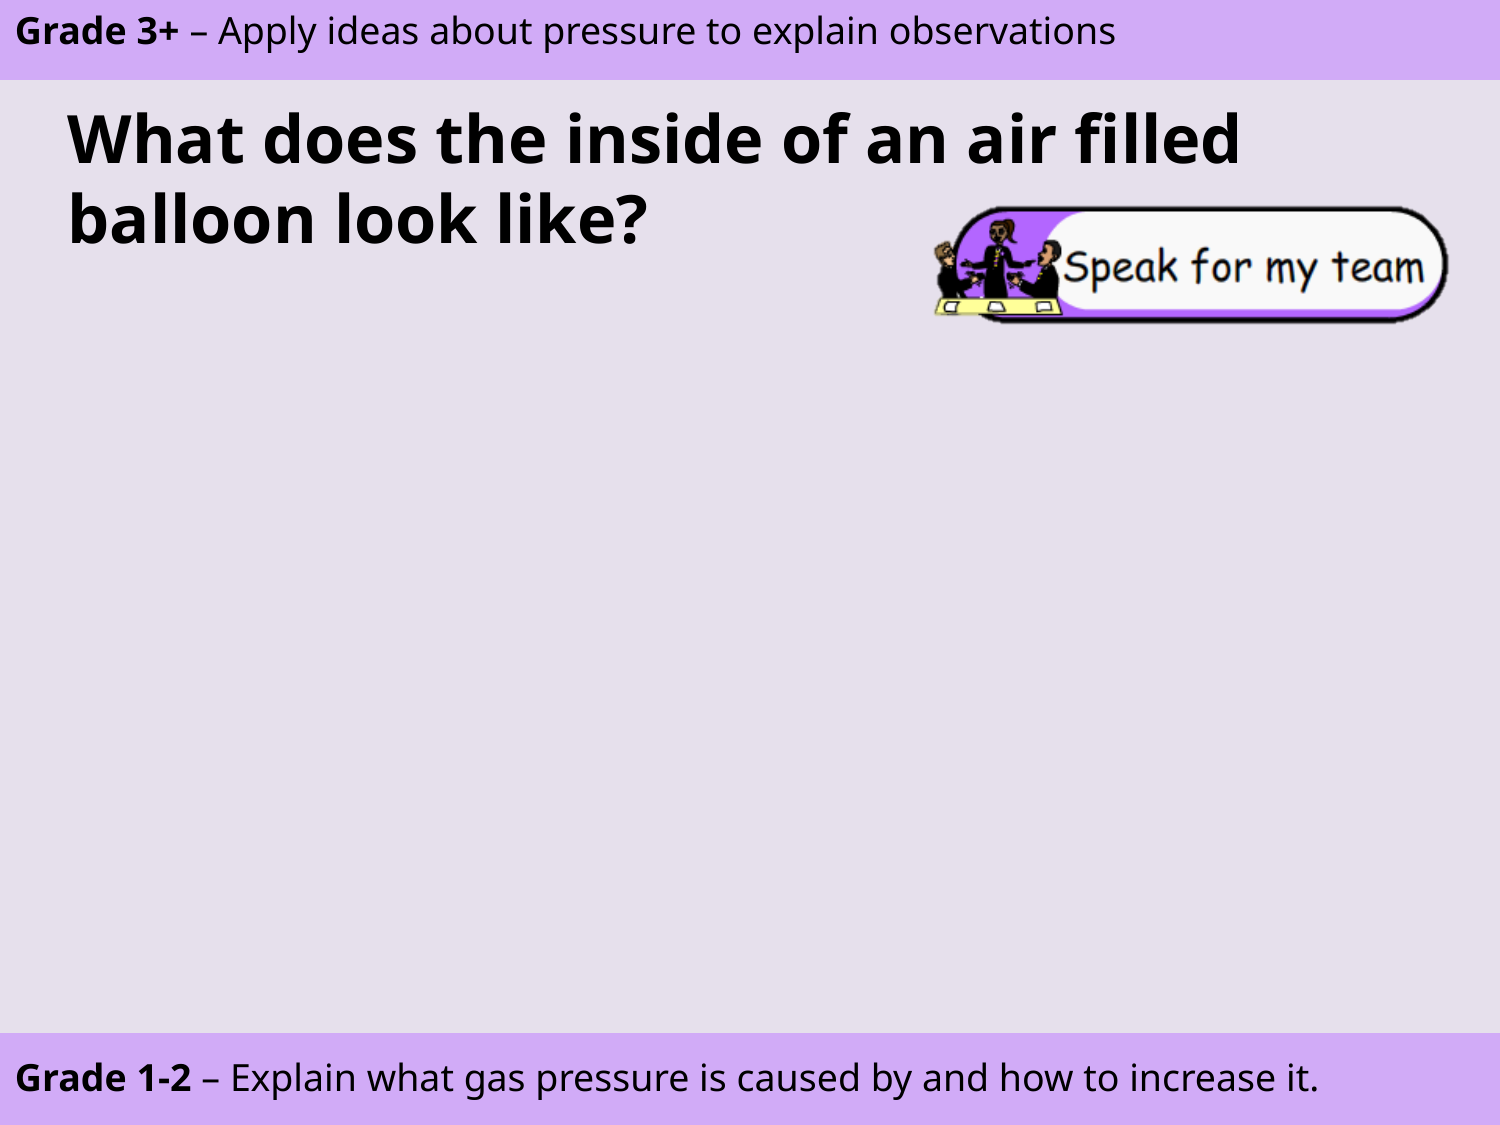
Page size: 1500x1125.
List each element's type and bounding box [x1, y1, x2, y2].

text_box [0, 0, 1500, 1125]
